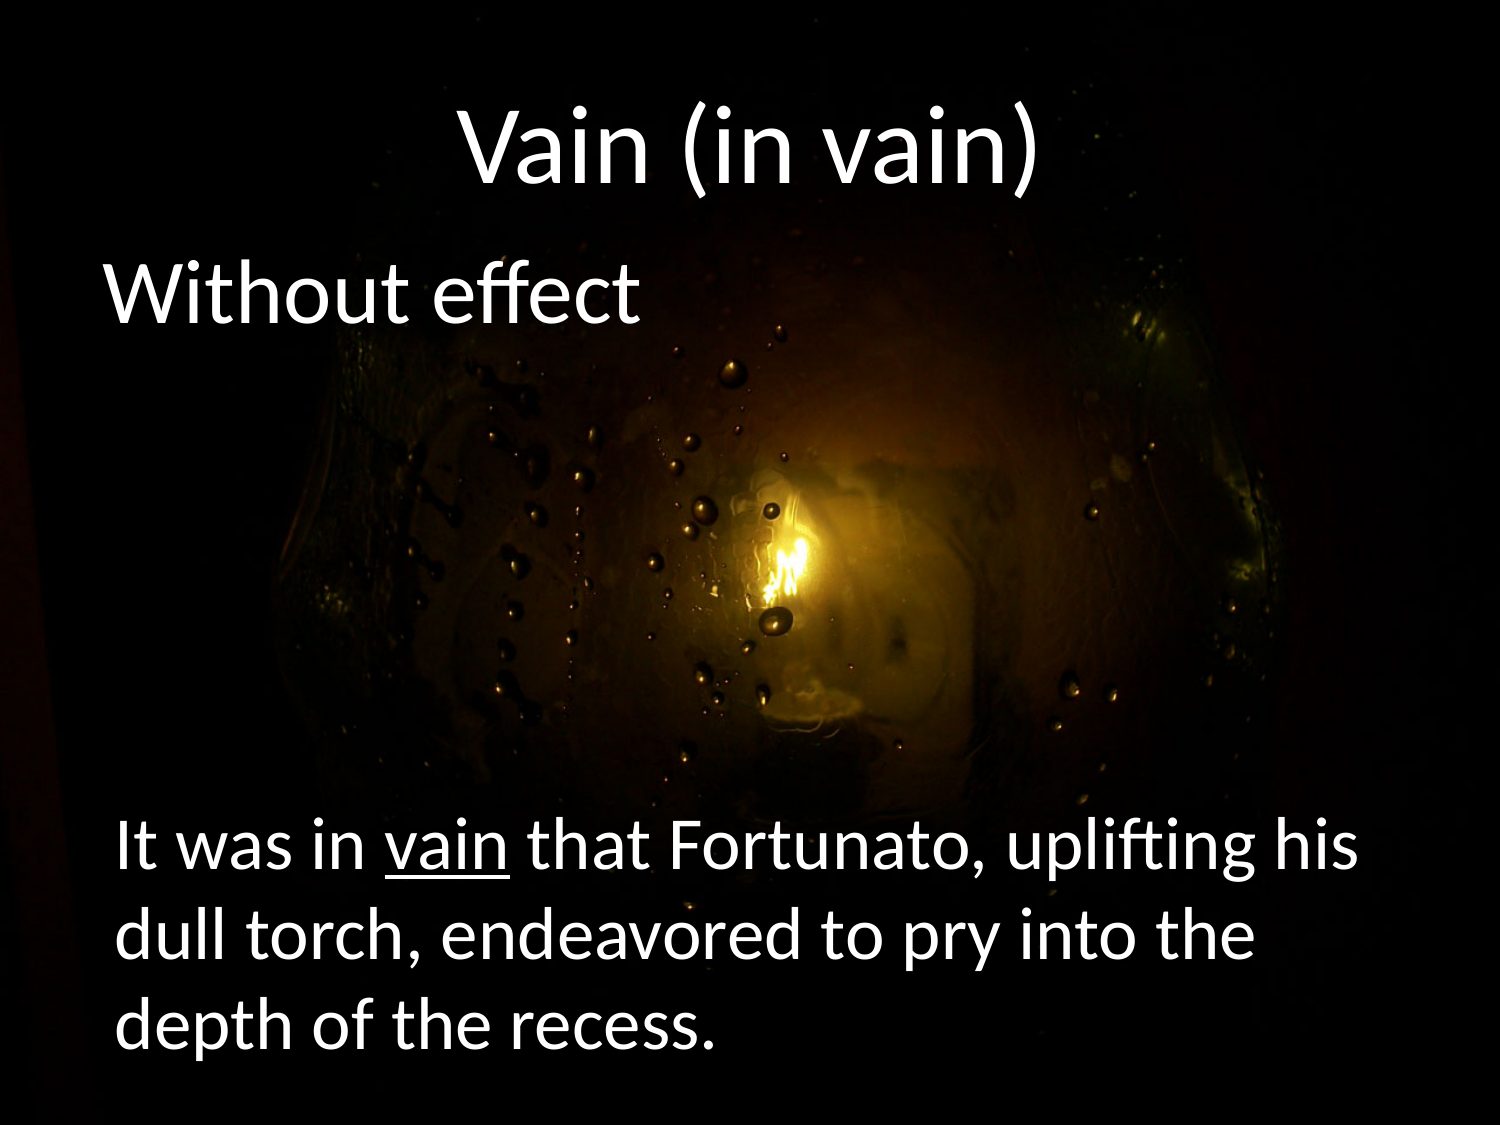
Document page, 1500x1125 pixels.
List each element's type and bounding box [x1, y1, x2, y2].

list [0, 0, 1500, 1125]
